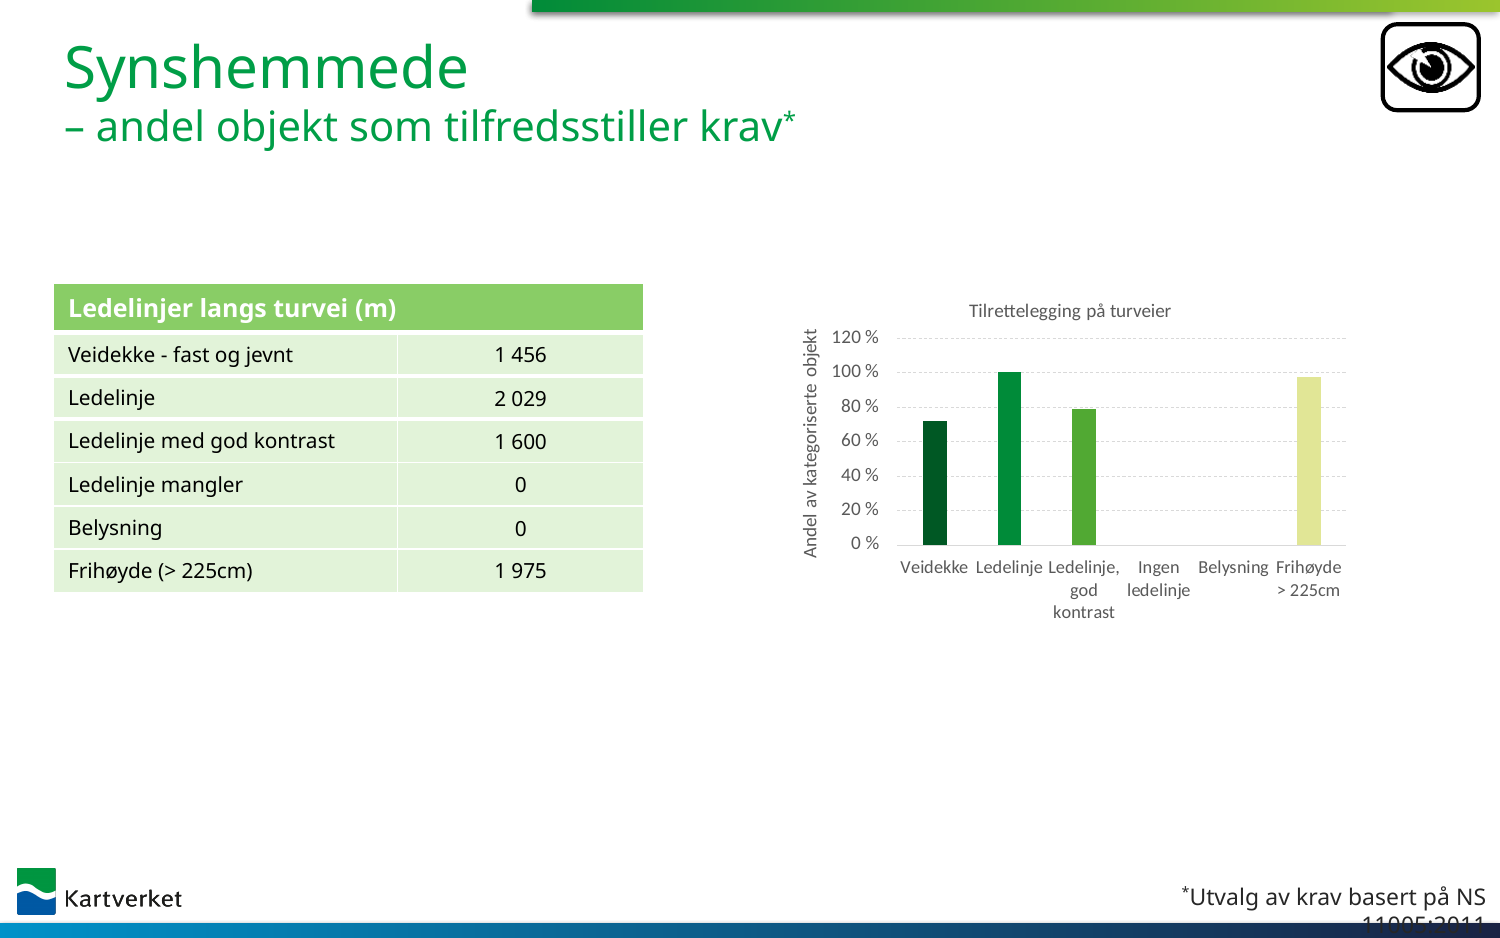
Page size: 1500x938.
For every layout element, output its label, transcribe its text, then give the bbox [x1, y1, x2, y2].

table_cell Veidekke - fast og jevnt [54, 335, 397, 374]
table_cell 0 [398, 507, 643, 548]
table_cell Ledelinje [54, 378, 397, 417]
table_header Ledelinjer langs turvei (m) [54, 284, 643, 330]
table_cell Frihøyde (> 225cm) [54, 550, 397, 592]
table_cell 1 456 [398, 335, 643, 374]
table_cell Ledelinje med god kontrast [54, 421, 397, 462]
table_cell Ledelinje mangler [54, 463, 397, 505]
picture [791, 291, 1349, 630]
text_box Synshemmede – andel objekt som tilfredsstiller krav* [49, 24, 1431, 158]
table_cell 2 029 [398, 378, 643, 417]
table_cell Belysning [54, 507, 397, 548]
table_cell 1 975 [398, 550, 643, 592]
table_cell 1 600 [398, 421, 643, 462]
text_box *Utvalg av krav basert på NS 11005:2011 [1068, 873, 1500, 938]
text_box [1382, 24, 1480, 111]
table_cell 0 [398, 463, 643, 505]
